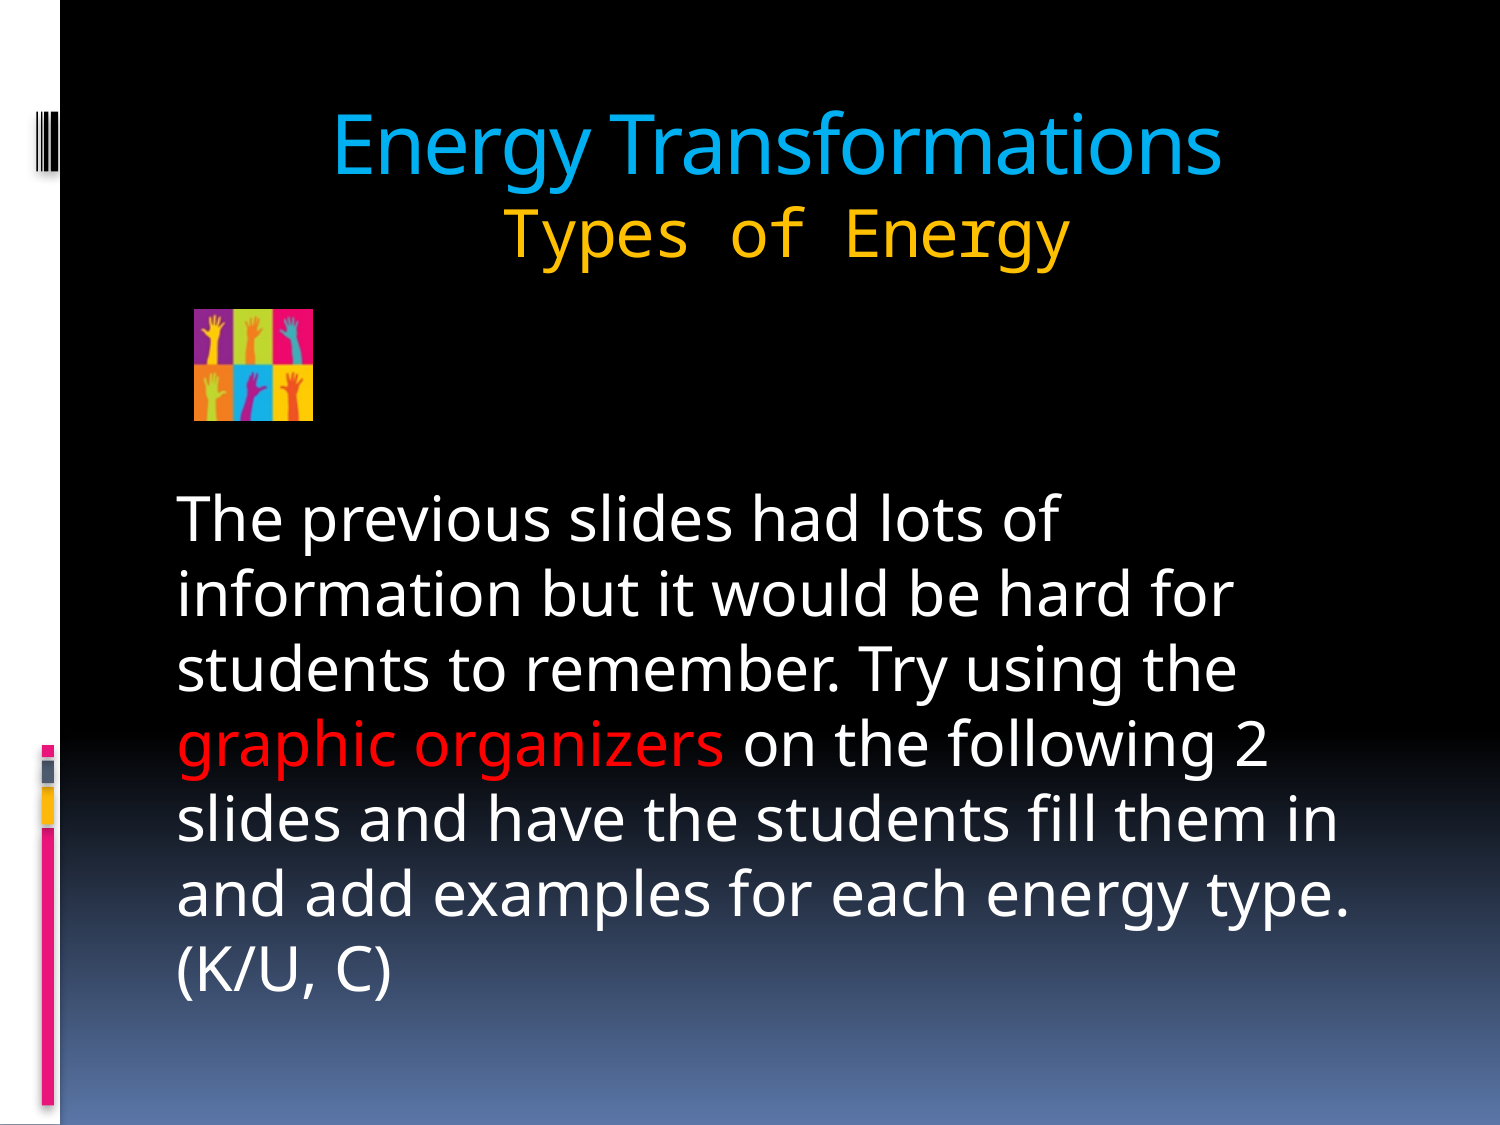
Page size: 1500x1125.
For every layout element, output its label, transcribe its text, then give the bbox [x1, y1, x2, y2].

picture [194, 309, 314, 421]
list The previous slides had lots of information but it would be hard for students to remember. Try using the graphic organizers on the following 2 slides and have the students fill them in and add examples for each energy type. (K/U, C) [150, 292, 1425, 1043]
title Energy Transformations Types of Energy [150, 83, 1425, 234]
